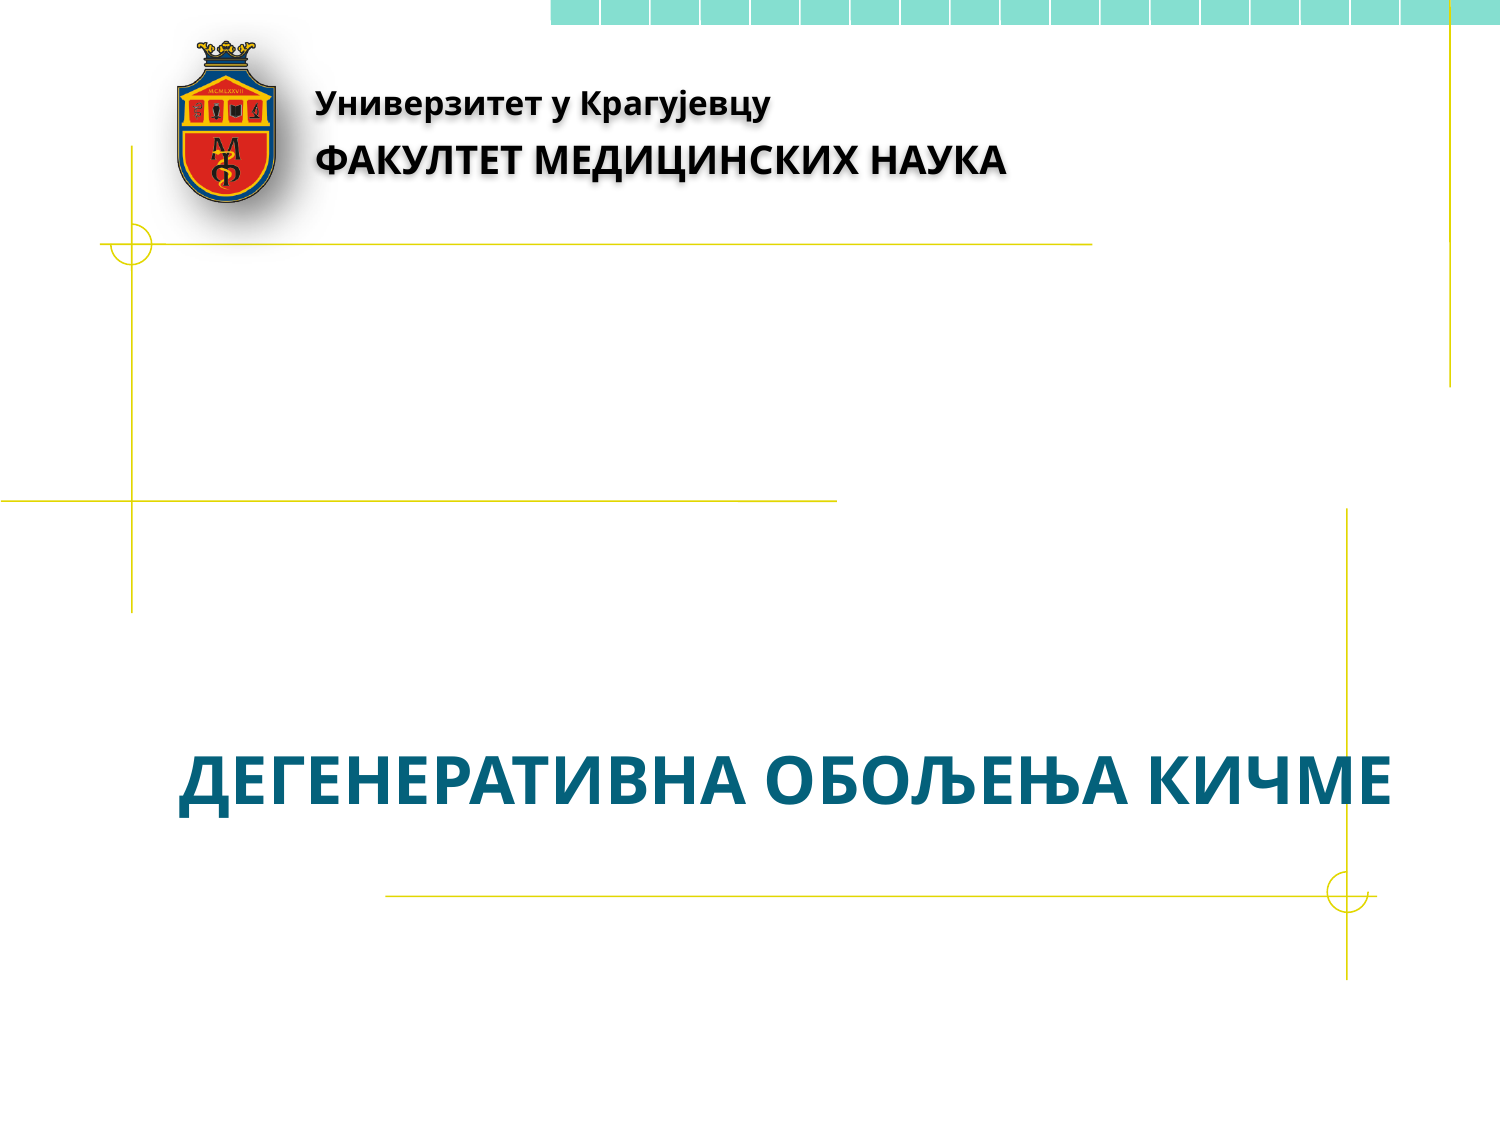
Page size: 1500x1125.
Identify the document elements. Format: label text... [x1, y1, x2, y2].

title ДЕГЕНЕРАТИВНА ОБОЉЕЊА КИЧМЕ [149, 637, 1426, 826]
picture [162, 36, 288, 207]
text_box Универзитет у Крaгујевцу ФАКУЛТЕТ МЕДИЦИНСКИХ НАУКА [304, 74, 1328, 190]
